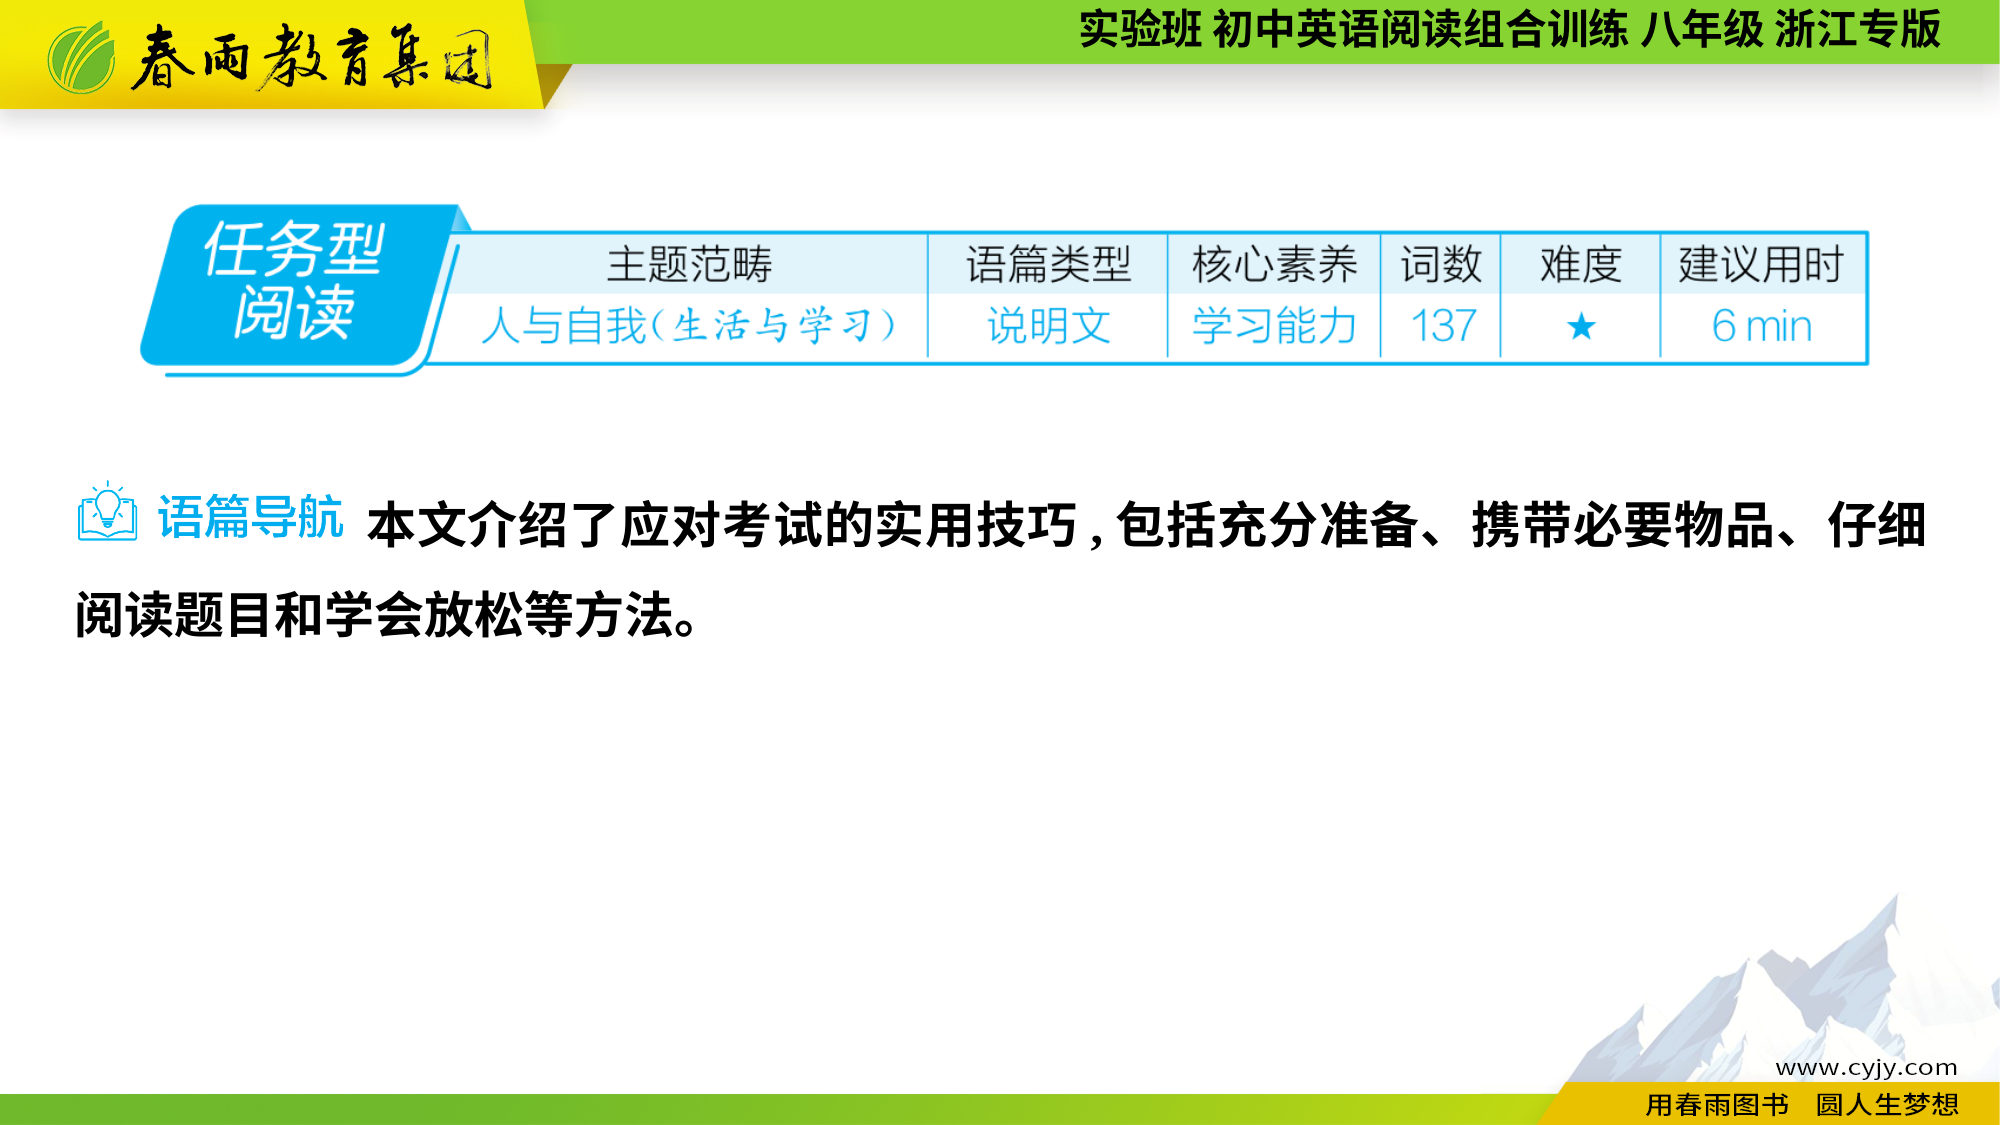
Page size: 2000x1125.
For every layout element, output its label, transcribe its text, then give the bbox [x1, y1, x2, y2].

picture [0, 0, 2000, 1125]
list 本文介绍了应对考试的实用技巧,包括充分准备、携带必要物品、仔细阅读题目和学会放松等方法。 [59, 456, 1944, 642]
